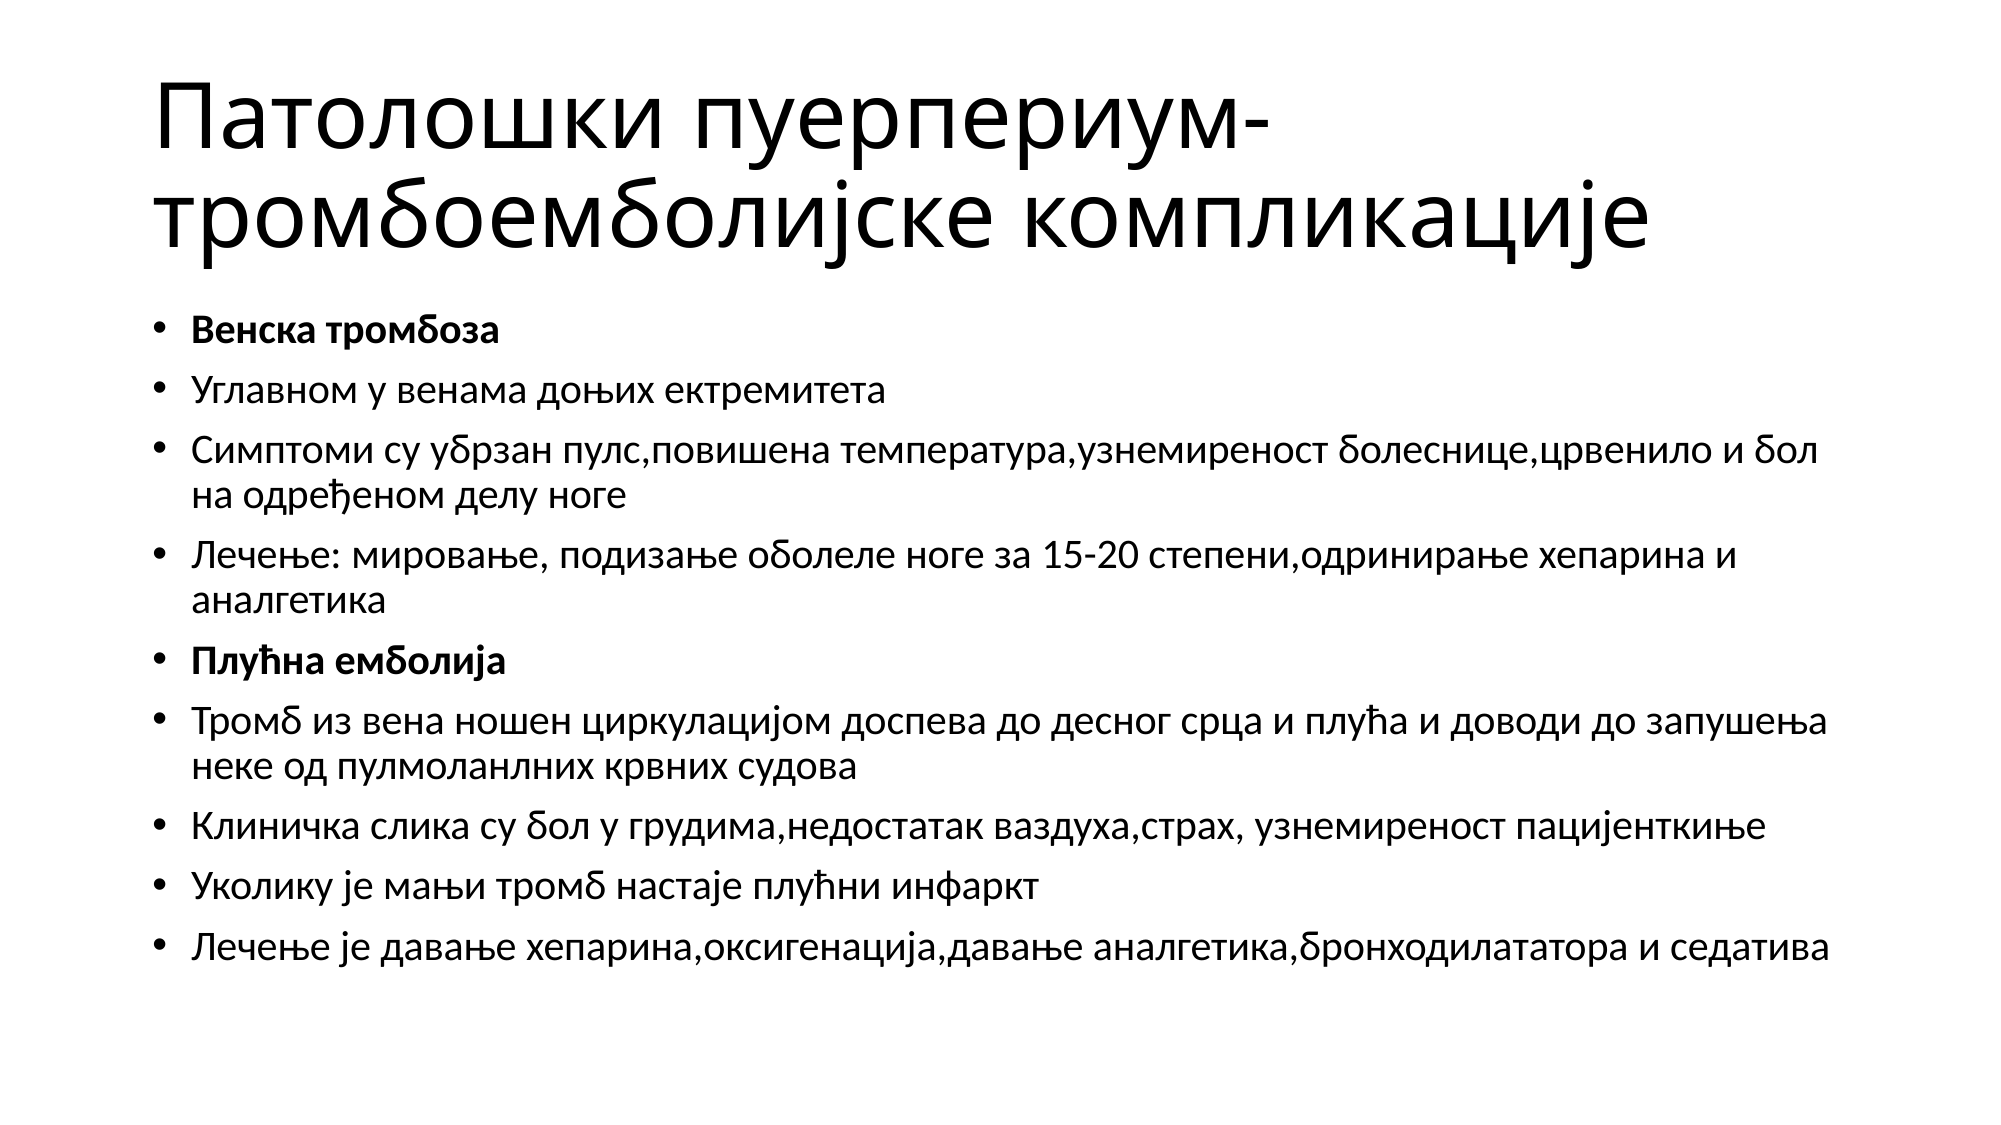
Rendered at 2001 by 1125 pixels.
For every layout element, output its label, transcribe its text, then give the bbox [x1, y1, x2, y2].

title Патолошки пуерпериум- тромбоемболијске компликације [137, 59, 1863, 278]
list Венска тромбоза Углавном у венама доњих ектремитета Симптоми су убрзан пулс,повишена температура,узнемиреност болеснице,црвенило и бол на одређеном делу ноге Лечење: мировање, подизање оболеле ноге за 15-20 степени,одринирање хепарина и аналгетика Плућна емболија Тромб из вена ношен циркулацијом доспева до десног срца и плућа и доводи до запушења неке од пулмоланлних крвних судова Клиничка слика су бол у грудима,недостатак ваздуха,страх, узнемиреност пацијенткиње Уколику је мањи тромб настаје плућни инфаркт Лечење је давање хепарина,оксигенација,давање аналгетика,бронходилататора и седатива [137, 299, 1863, 1014]
